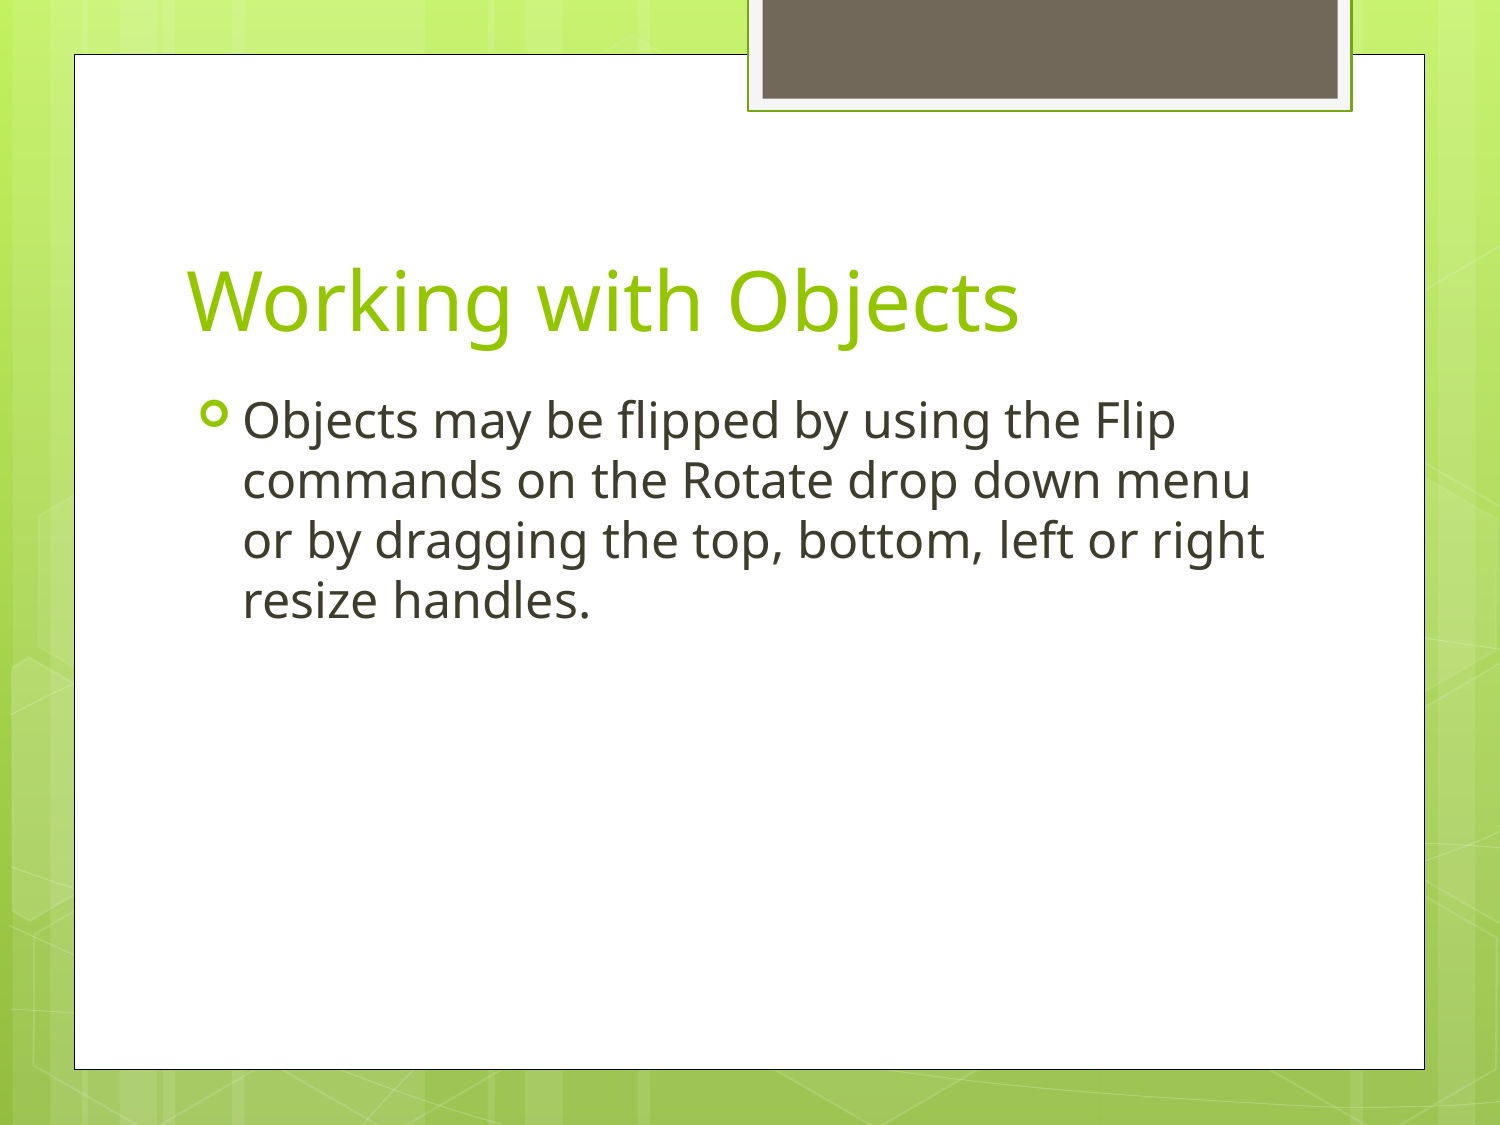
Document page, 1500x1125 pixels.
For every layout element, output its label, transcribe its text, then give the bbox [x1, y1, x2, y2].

list Objects may be flipped by using the Flip commands on the Rotate drop down menu or by dragging the top, bottom, left or right resize handles. [171, 381, 1283, 957]
title Working with Objects [171, 168, 1324, 357]
